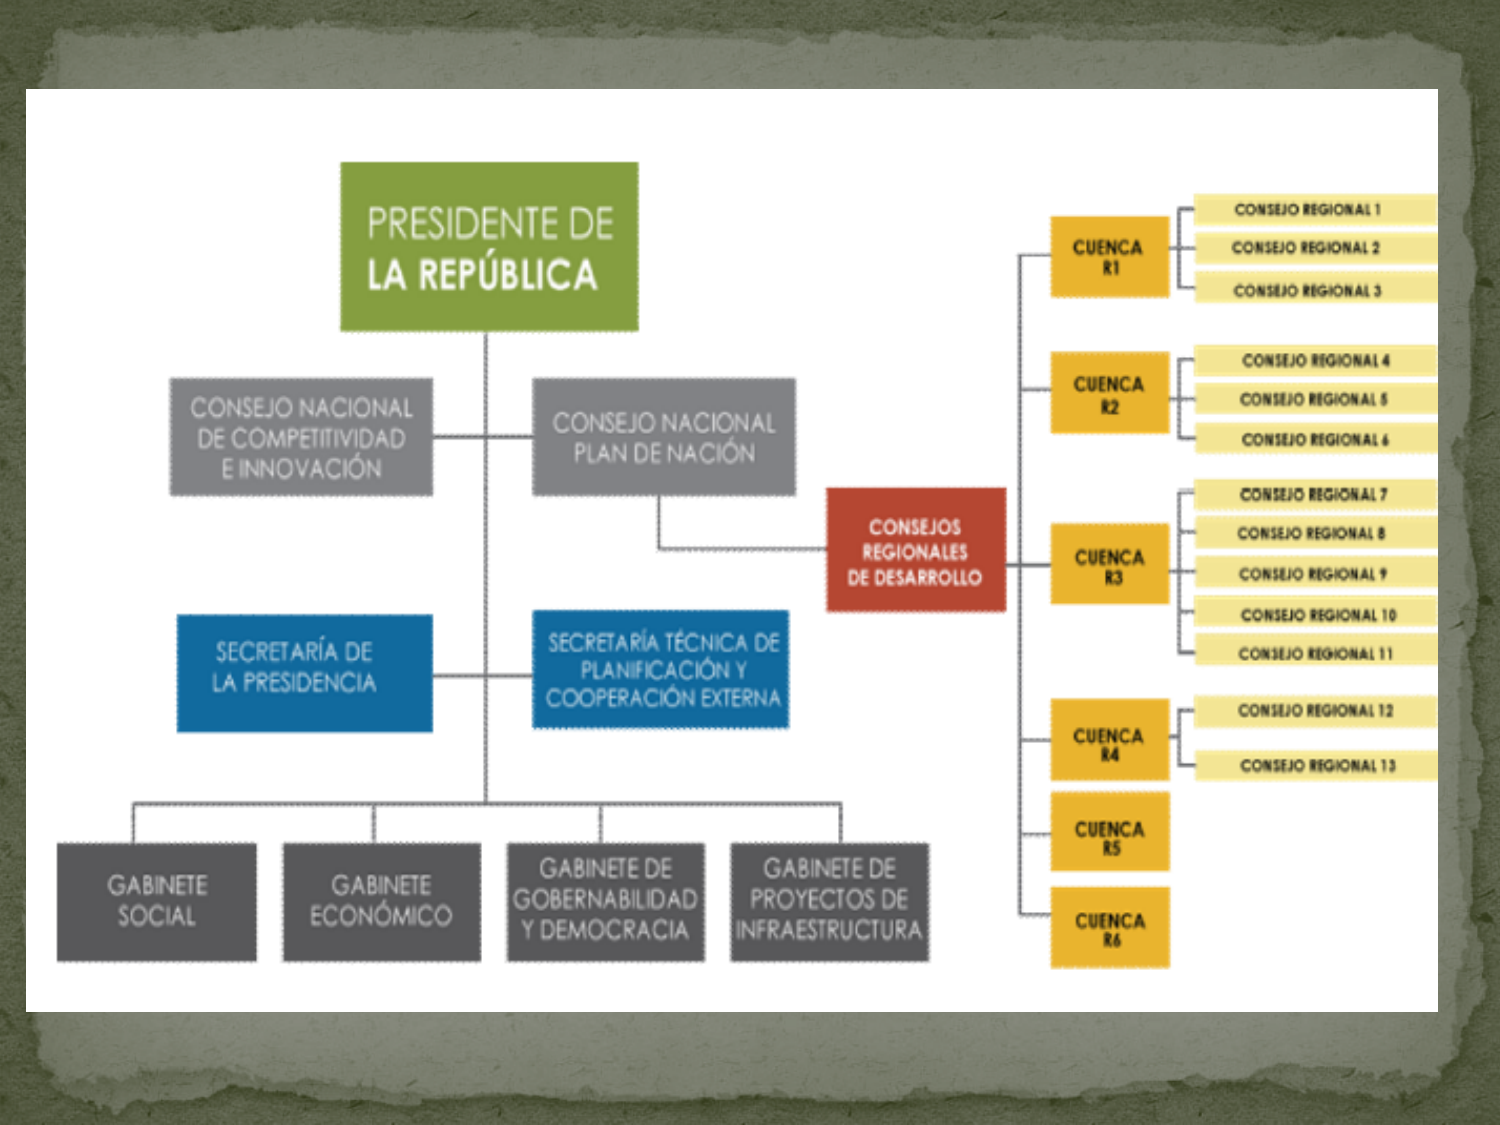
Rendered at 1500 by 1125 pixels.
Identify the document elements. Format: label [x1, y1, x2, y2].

picture [26, 89, 1438, 1012]
